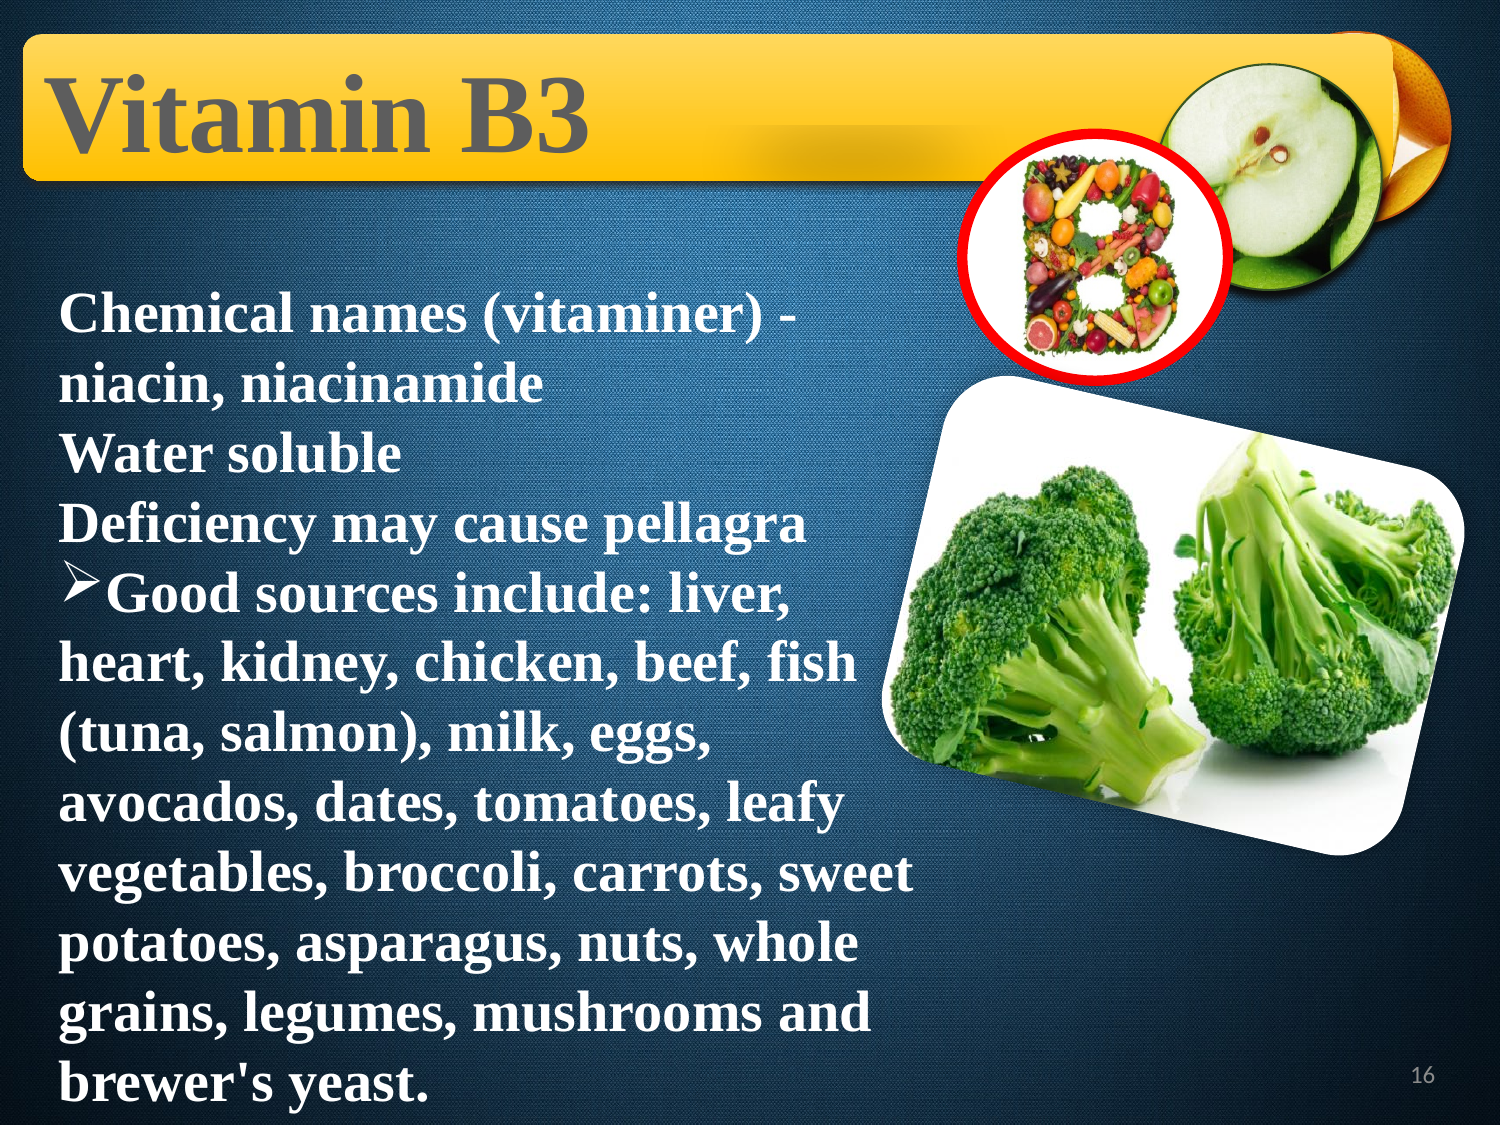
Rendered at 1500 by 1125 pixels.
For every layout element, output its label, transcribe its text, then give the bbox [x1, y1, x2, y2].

text_box [1163, 63, 1383, 291]
text_box Chemical names (vitaminer) - niacin, niacinamide Water soluble Deficiency may cause pellagra Good sources include: liver, heart, kidney, chicken, beef, fish (tuna, salmon), milk, eggs, avocados, dates, tomatoes, leafy vegetables, broccoli, carrots, sweet potatoes, asparagus, nuts, whole grains, legumes, mushrooms and brewer's yeast. [43, 266, 937, 1121]
picture [0, 0, 1500, 1125]
slide_number 16 [1377, 1043, 1451, 1104]
text_box [1386, 36, 1452, 220]
text_box Vitamin B3 [21, 33, 1394, 182]
